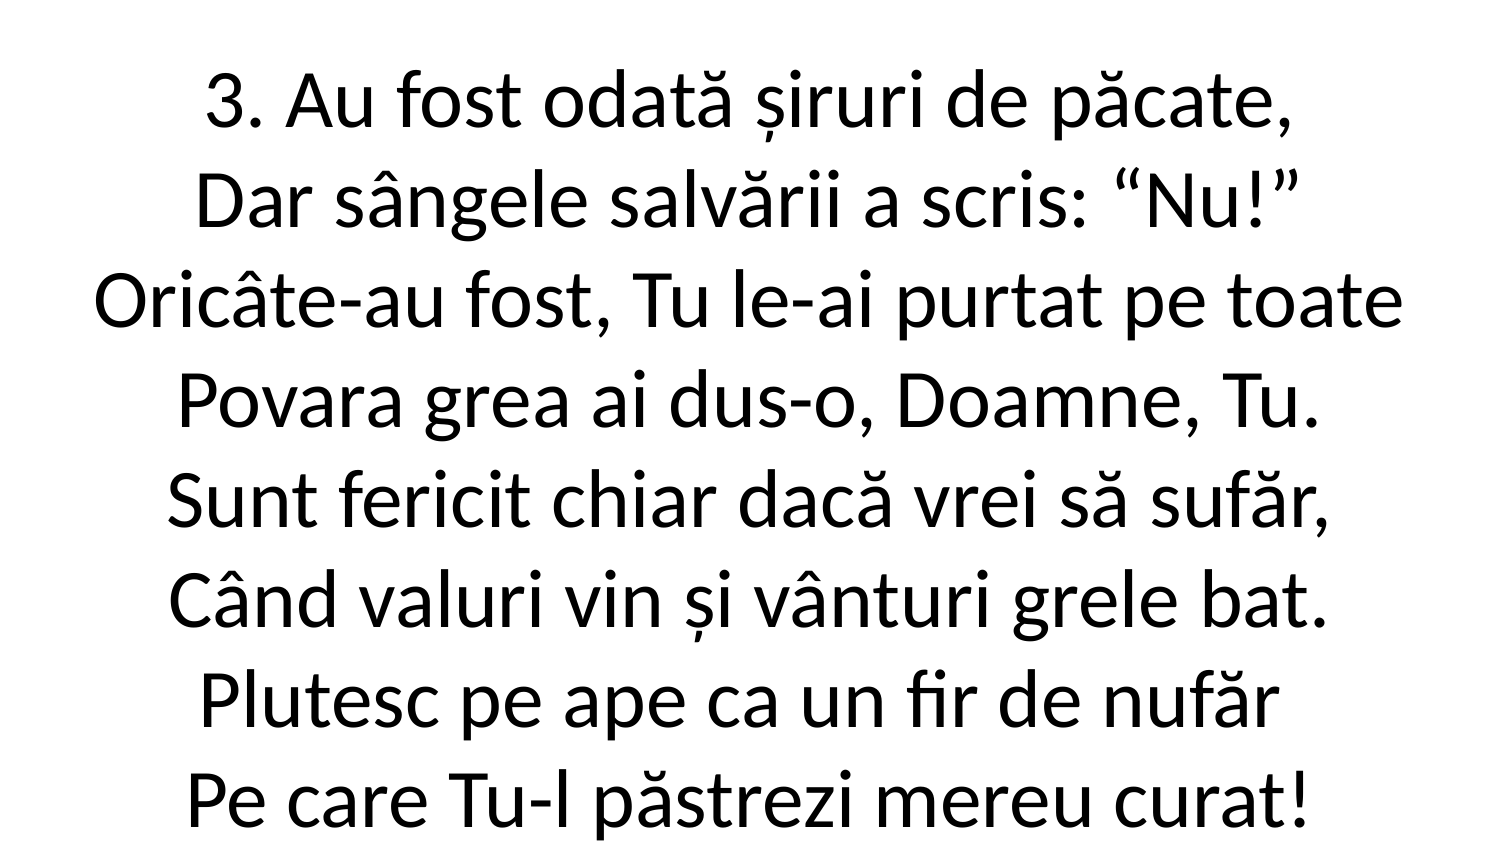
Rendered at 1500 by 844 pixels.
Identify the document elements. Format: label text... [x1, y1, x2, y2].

text_box 3. Au fost odată șiruri de păcate, Dar sângele salvării a scris: “Nu!” Oricâte-au fost, Tu le-ai purtat pe toate Povara grea ai dus-o, Doamne, Tu. Sunt fericit chiar dacă vrei să sufăr, Când valuri vin și vânturi grele bat. Plutesc pe ape ca un fir de nufăr Pe care Tu-l păstrezi mereu curat! [78, 0, 1422, 844]
